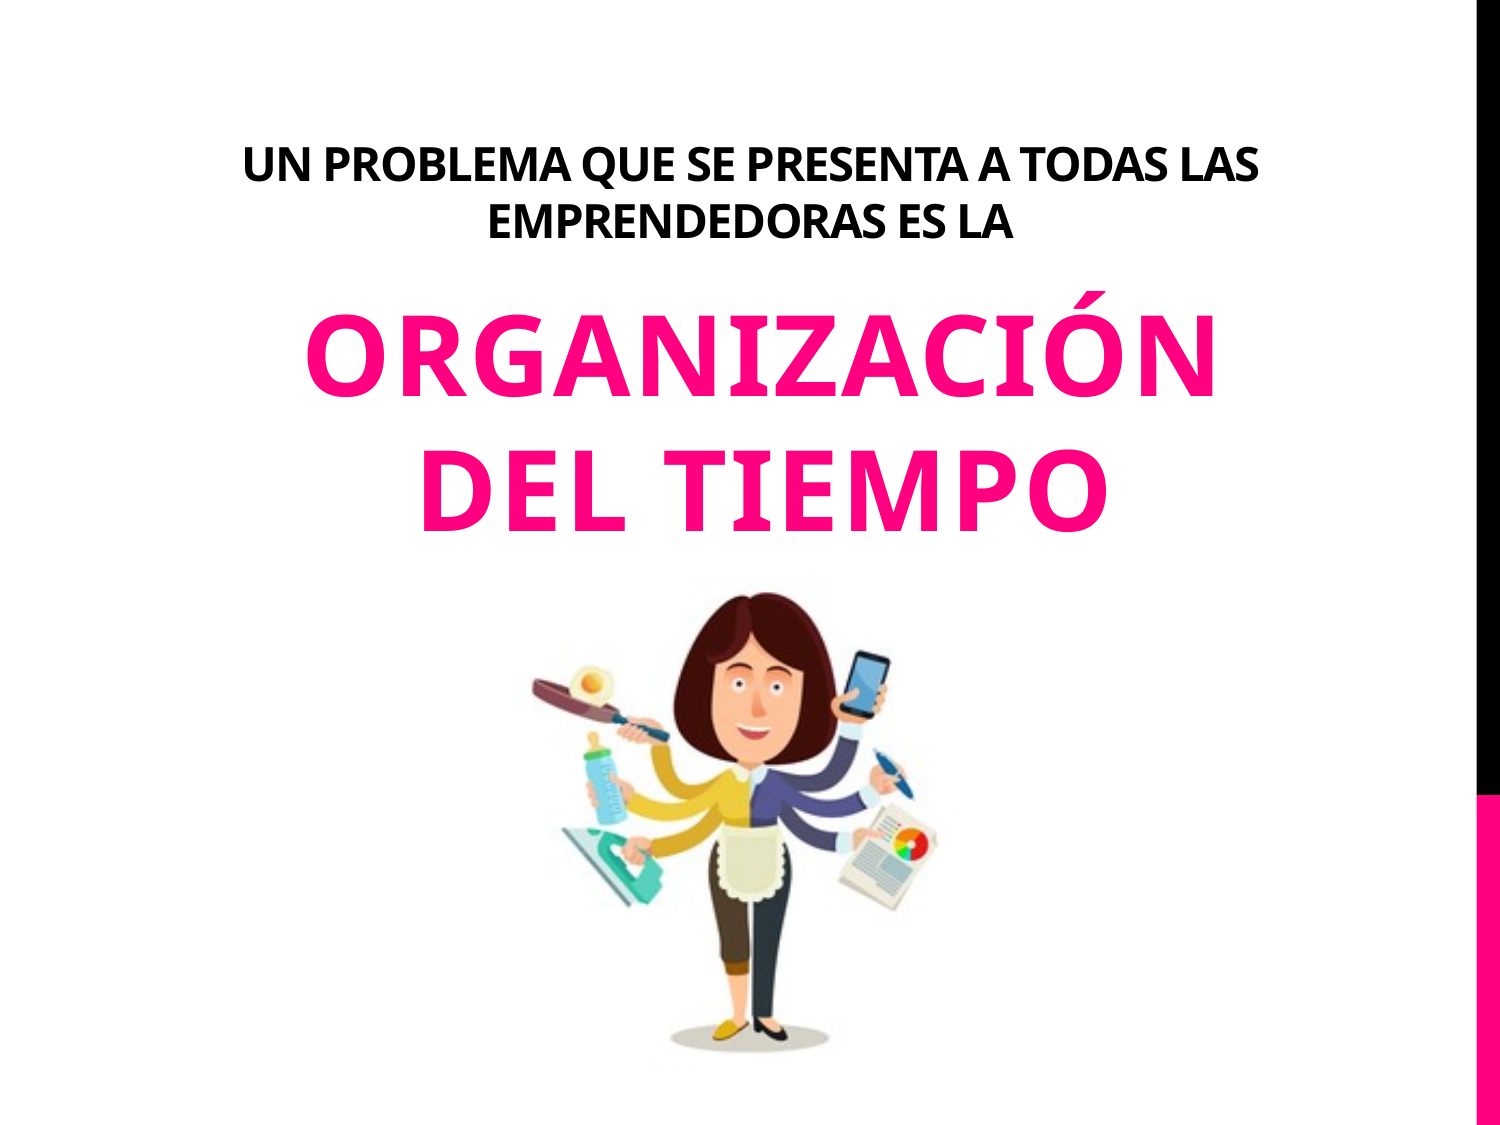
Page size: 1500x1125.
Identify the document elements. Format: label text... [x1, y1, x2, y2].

title Un problema que se presenta a todas las emprendedoras es la [112, 126, 1388, 257]
picture [480, 547, 1020, 1071]
subtitle Organización del tiempo [187, 276, 1341, 549]
